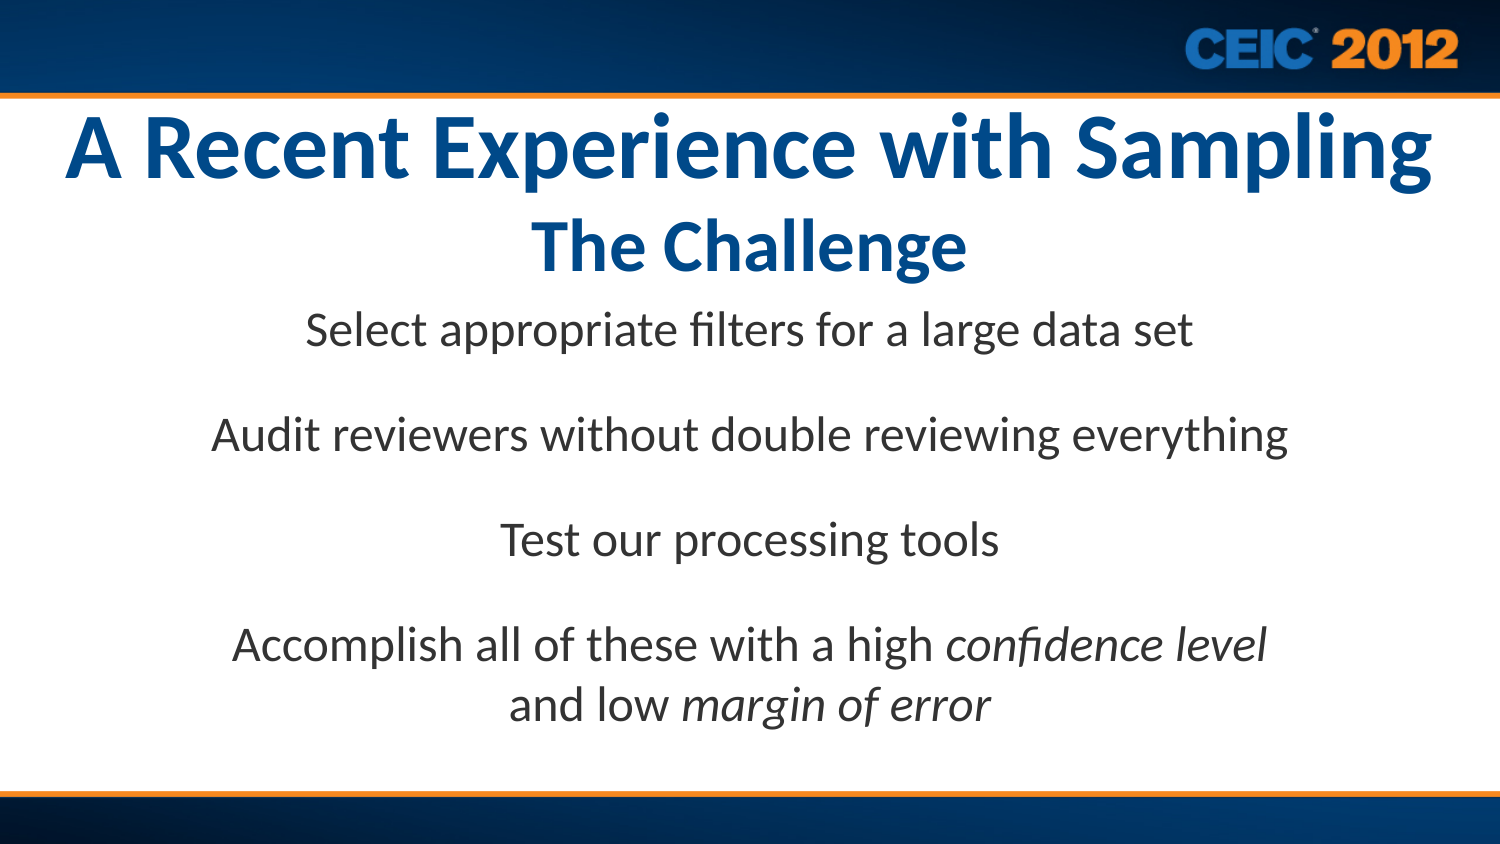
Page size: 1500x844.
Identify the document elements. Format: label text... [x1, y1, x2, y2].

picture [0, 225, 1500, 296]
title A Recent Experience with Sampling The Challenge [0, 84, 1500, 225]
picture [0, 785, 1500, 844]
list Select appropriate filters for a large data set Audit reviewers without double reviewing everything Test our processing tools Accomplish all of these with a high confidence level and low margin of error [0, 296, 1500, 785]
picture [0, 0, 1500, 84]
